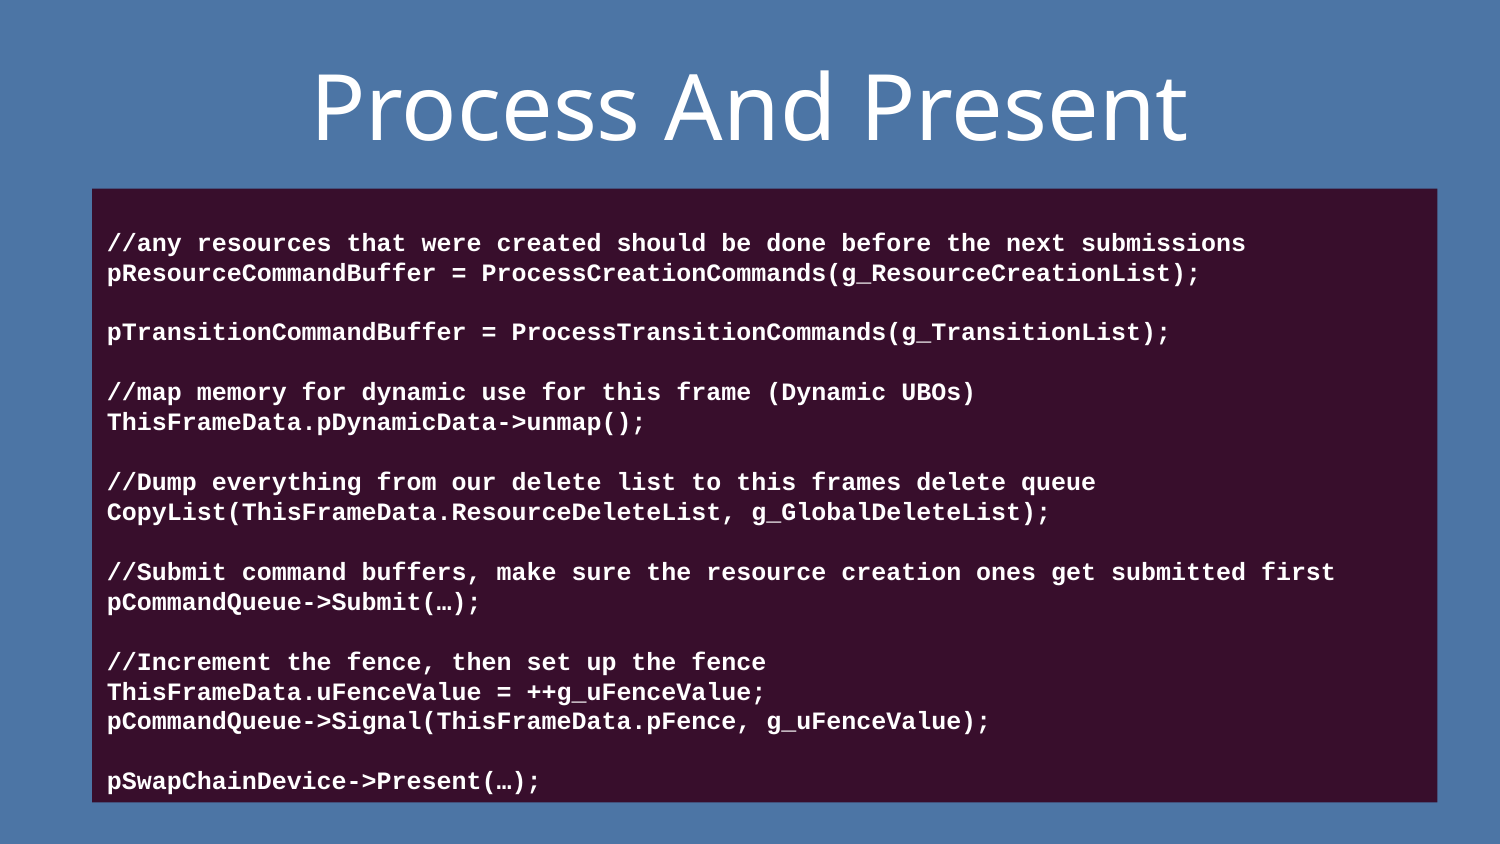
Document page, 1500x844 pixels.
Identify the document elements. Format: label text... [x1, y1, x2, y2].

text_box //any resources that were created should be done before the next submissions pResourceCommandBuffer = ProcessCreationCommands(g_ResourceCreationList); pTransitionCommandBuffer = ProcessTransitionCommands(g_TransitionList); //map memory for dynamic use for this frame (Dynamic UBOs) ThisFrameData.pDynamicData->unmap(); //Dump everything from our delete list to this frames delete queue CopyList(ThisFrameData.ResourceDeleteList, g_GlobalDeleteList); //Submit command buffers, make sure the resource creation ones get submitted first pCommandQueue->Submit(…); //Increment the fence, then set up the fence ThisFrameData.uFenceValue = ++g_uFenceValue; pCommandQueue->Signal(ThisFrameData.pFence, g_uFenceValue); pSwapChainDevice->Present(…); [92, 188, 1438, 803]
title Process And Present [75, 33, 1425, 175]
